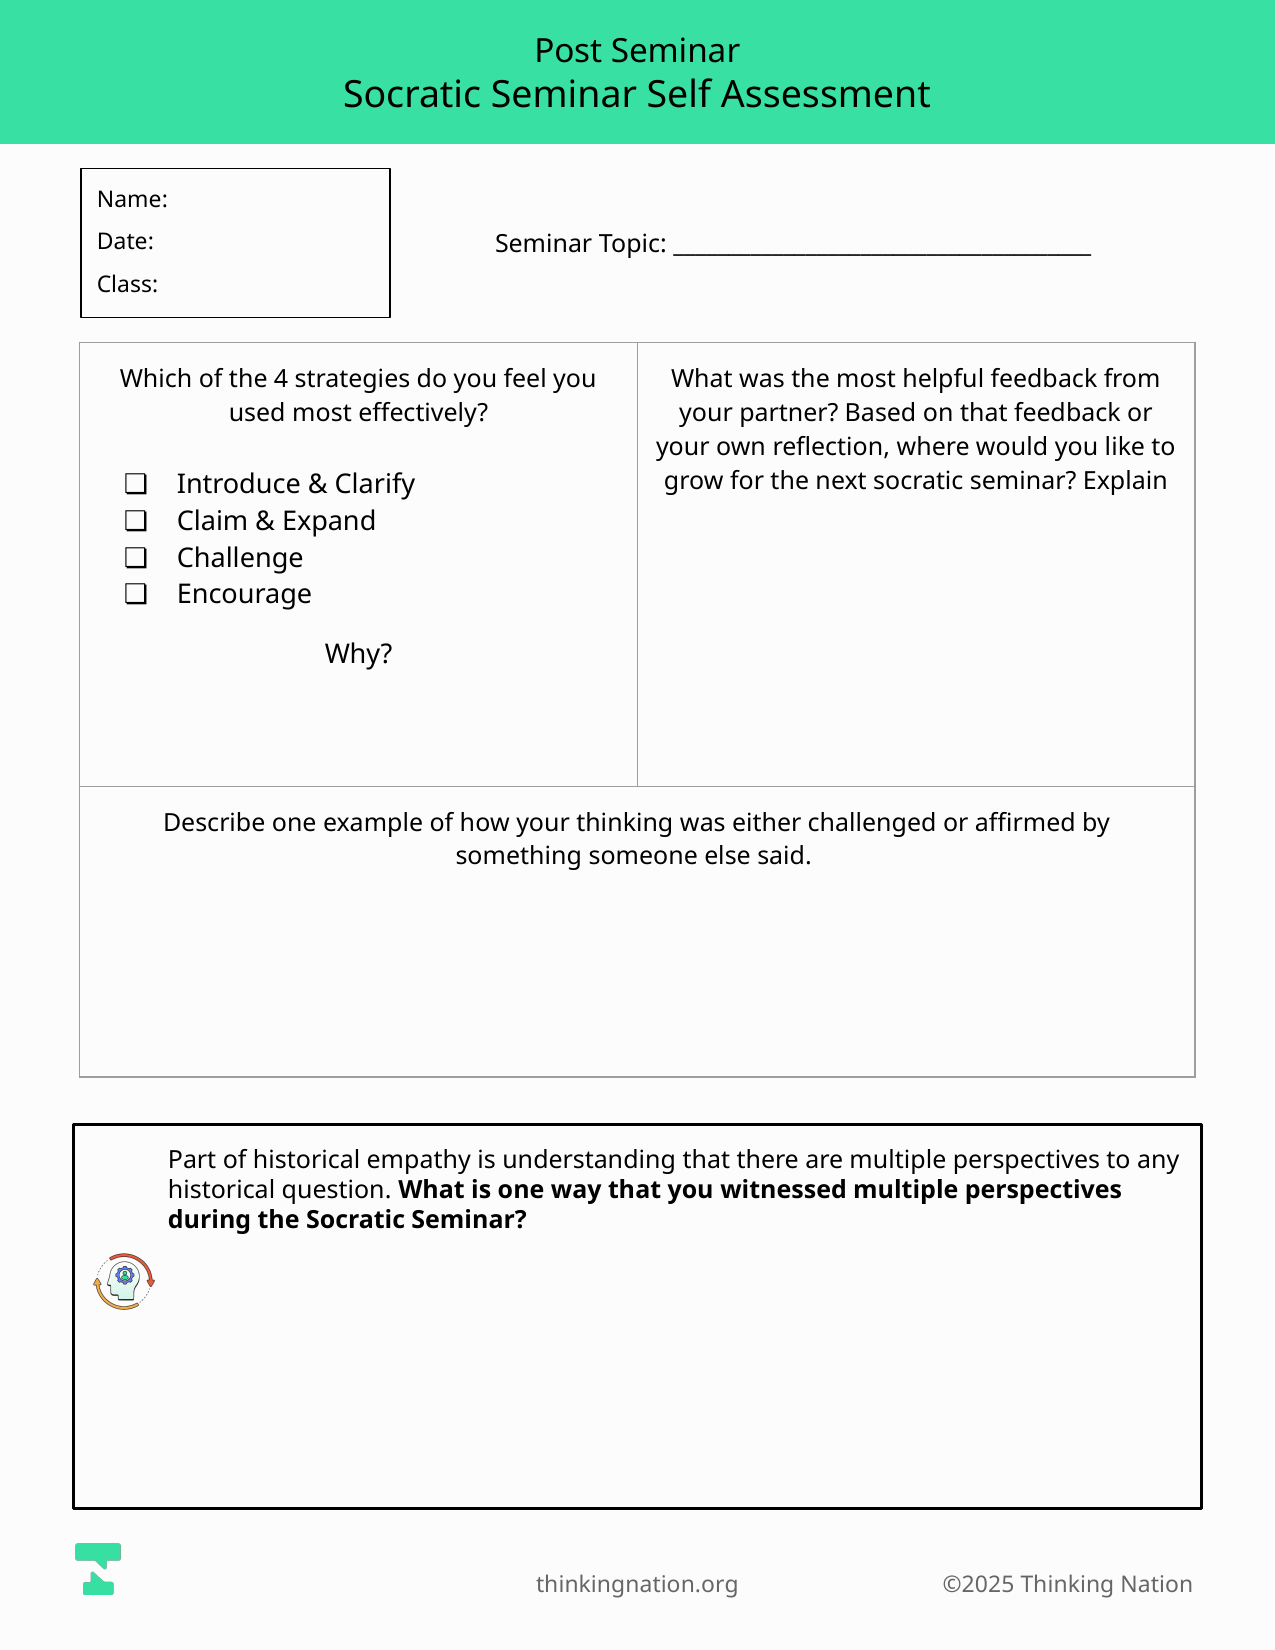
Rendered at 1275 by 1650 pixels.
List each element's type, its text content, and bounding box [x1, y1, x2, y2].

text_box Seminar Topic: ______________________________________ [391, 212, 1197, 273]
table_cell Describe one example of how your thinking was either challenged or affirmed by something someone else said. [80, 787, 1194, 1076]
text_box ©2025 Thinking Nation [907, 1553, 1210, 1605]
text_box thinkingnation.org [486, 1553, 789, 1605]
picture [62, 1533, 134, 1605]
text_box Post Seminar Socratic Seminar Self Assessment [0, 0, 1275, 144]
text_box Name: Date: Class: [81, 168, 391, 318]
text_box Part of historical empathy is understanding that there are multiple perspectives to any historical question. What is one way that you witnessed multiple perspectives during the Socratic Seminar? [73, 1124, 1202, 1509]
picture [88, 1245, 160, 1317]
table_header What was the most helpful feedback from your partner? Based on that feedback or your own reflection, where would you like to grow for the next socratic seminar? Explain [638, 343, 1194, 786]
table_header Which of the 4 strategies do you feel you used most effectively? Introduce & Clarify Claim & Expand Challenge Encourage Why? [80, 343, 637, 786]
